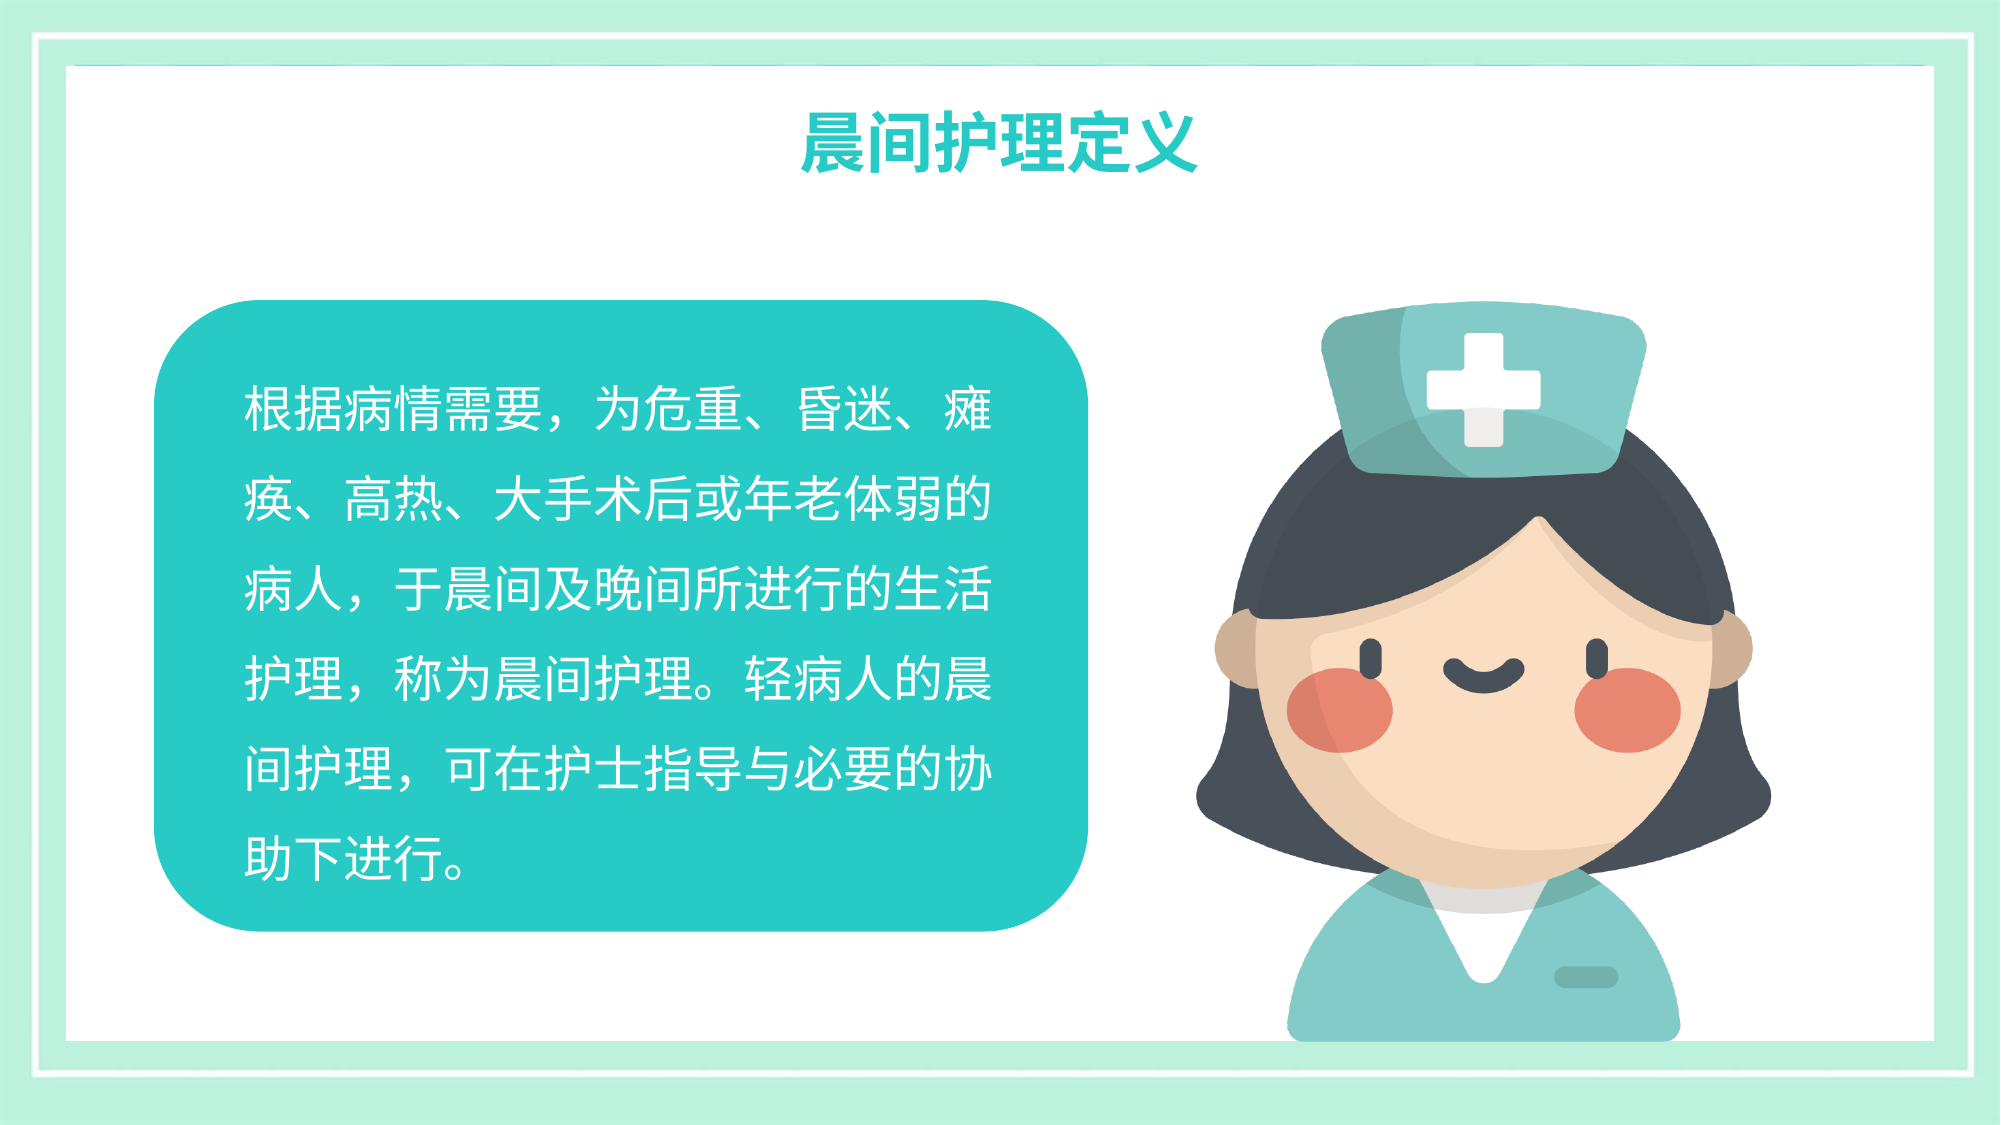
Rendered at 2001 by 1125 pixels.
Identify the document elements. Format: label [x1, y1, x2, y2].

picture [872, 263, 2000, 1107]
text_box [0, 0, 2000, 1125]
